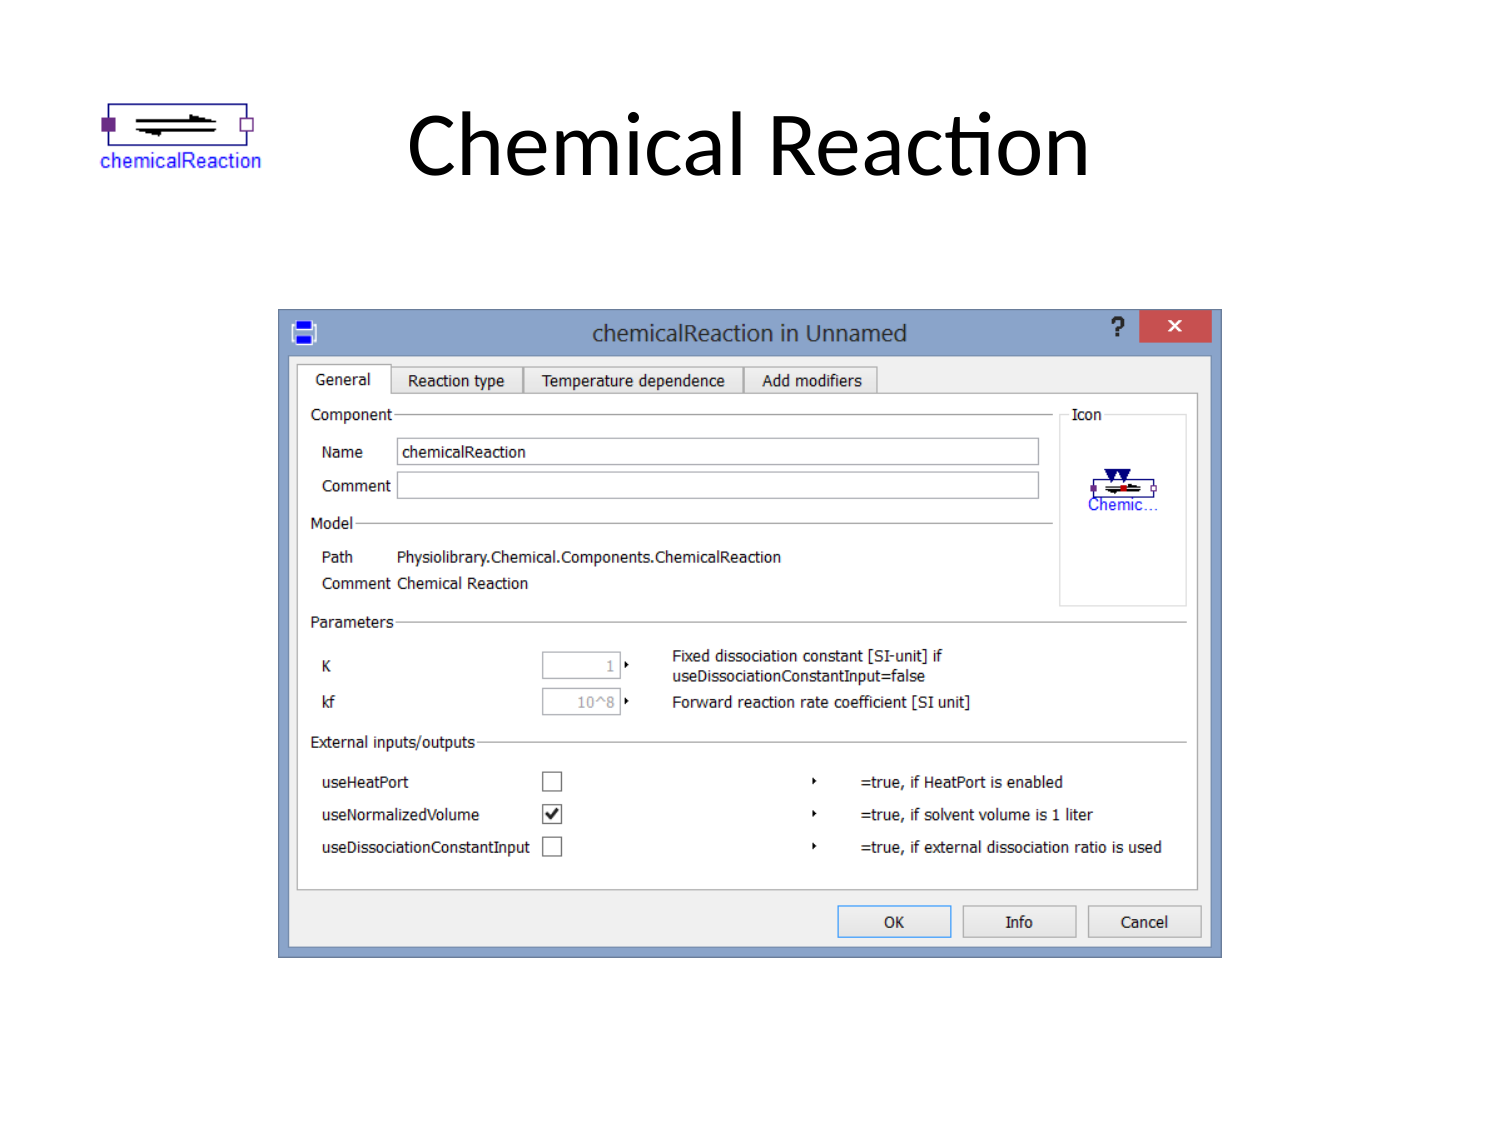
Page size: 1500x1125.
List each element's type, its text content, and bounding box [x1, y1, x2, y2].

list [278, 309, 1222, 959]
title Chemical Reaction [75, 45, 1425, 233]
picture [64, 66, 287, 187]
